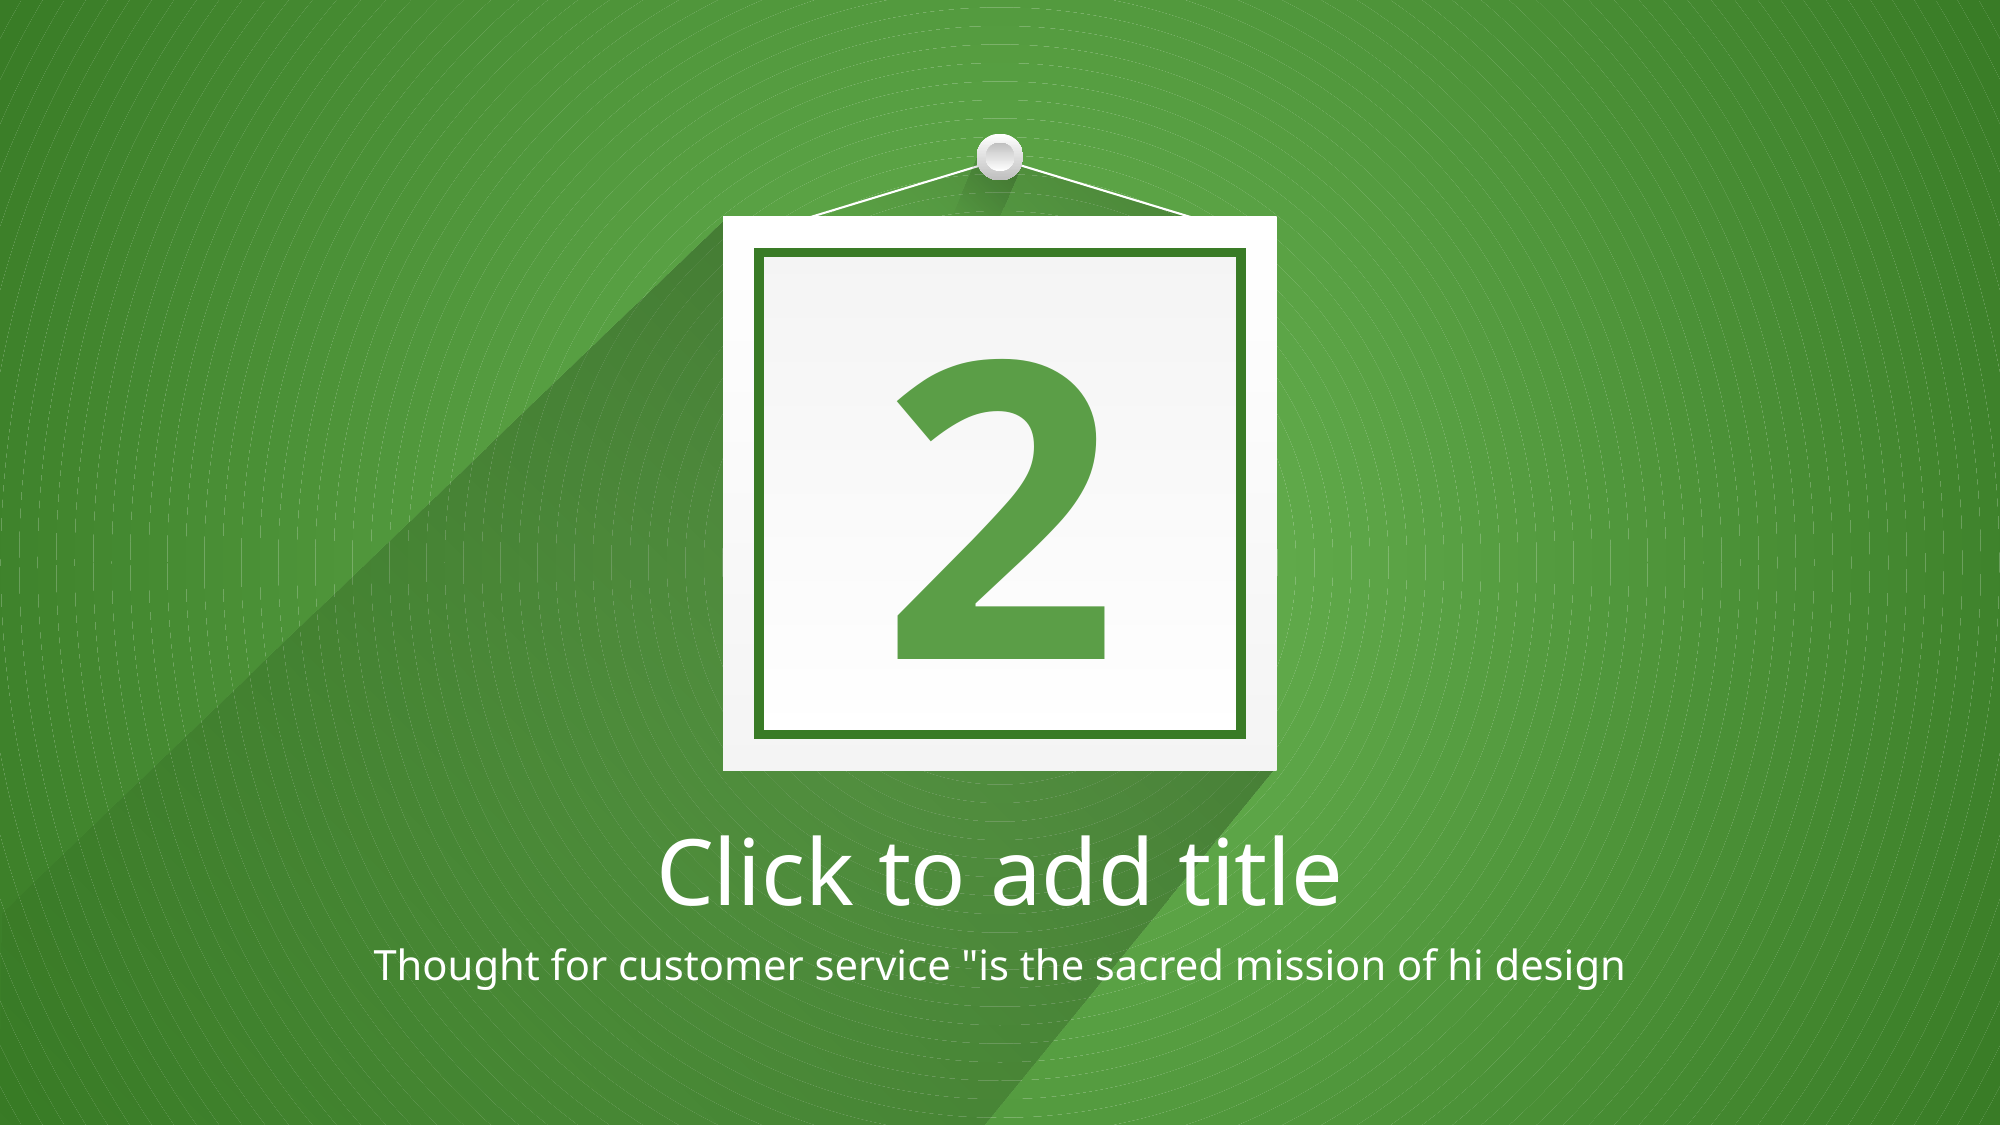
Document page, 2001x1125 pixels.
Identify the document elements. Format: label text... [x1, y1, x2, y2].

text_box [976, 133, 1024, 181]
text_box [723, 216, 1277, 771]
text_box Thought for customer service "is the sacred mission of hi design [358, 931, 1642, 997]
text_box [800, 159, 1200, 216]
text_box Click to add title [641, 806, 1359, 931]
text_box [0, 220, 1273, 1125]
